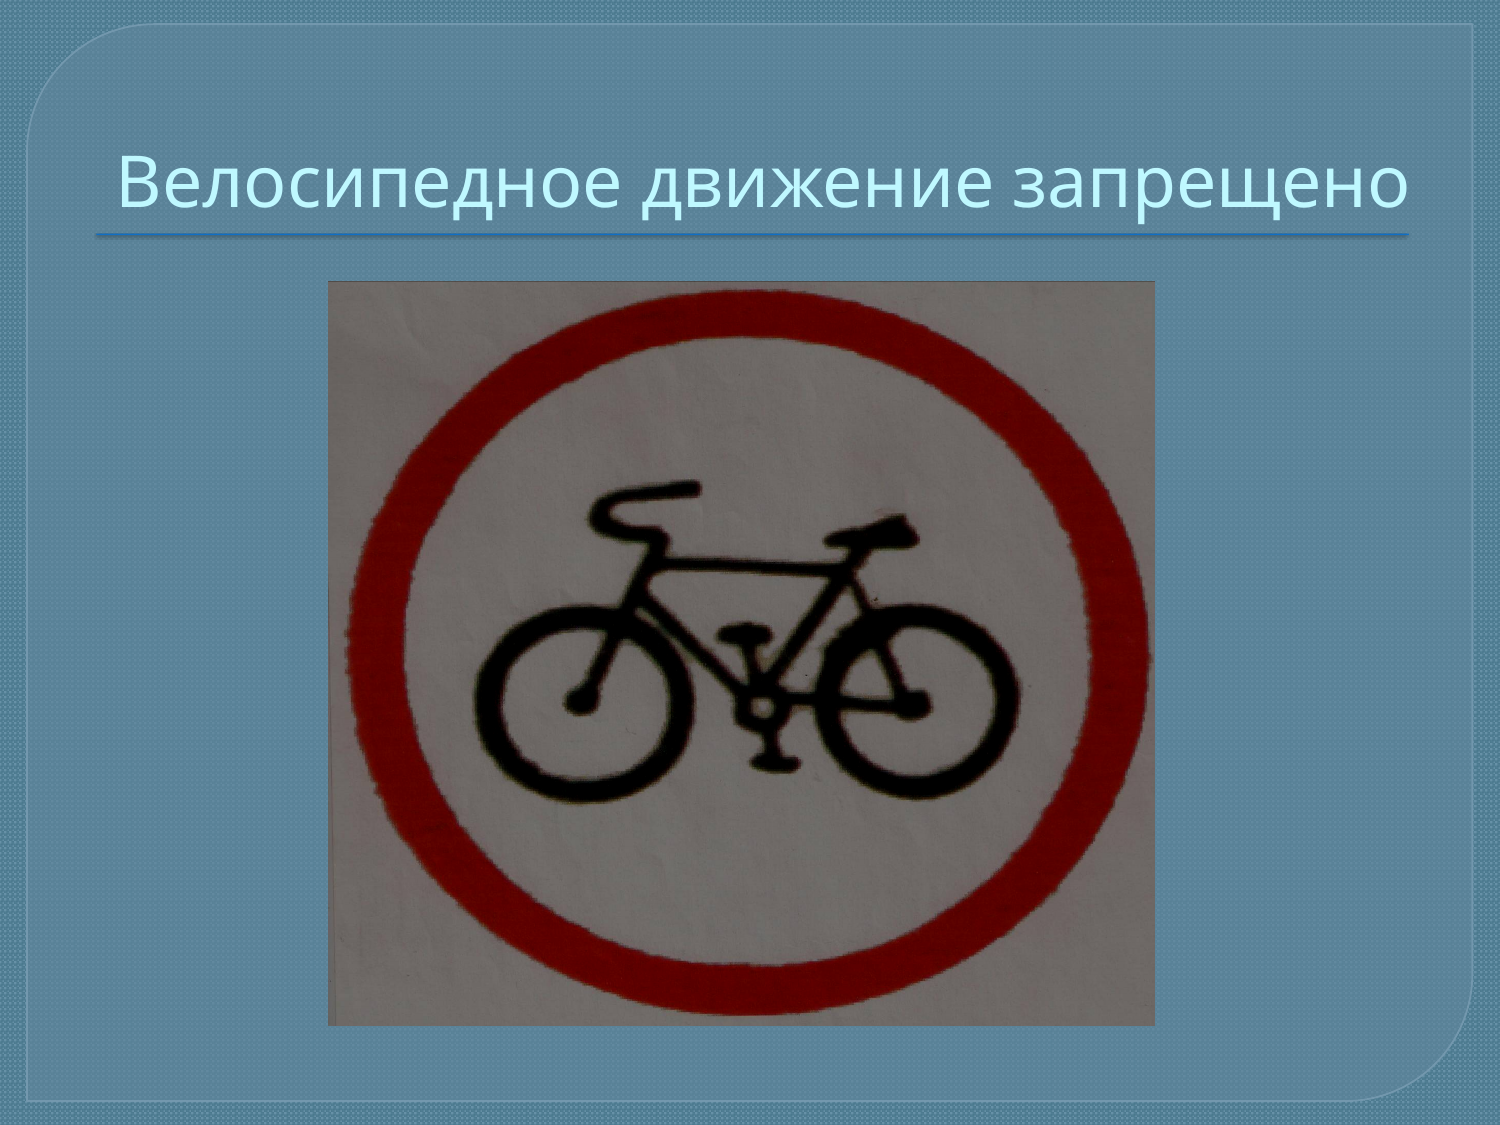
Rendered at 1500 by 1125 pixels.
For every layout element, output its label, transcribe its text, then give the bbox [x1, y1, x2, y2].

picture [327, 280, 1156, 1026]
title Велосипедное движение запрещено [75, 41, 1425, 229]
